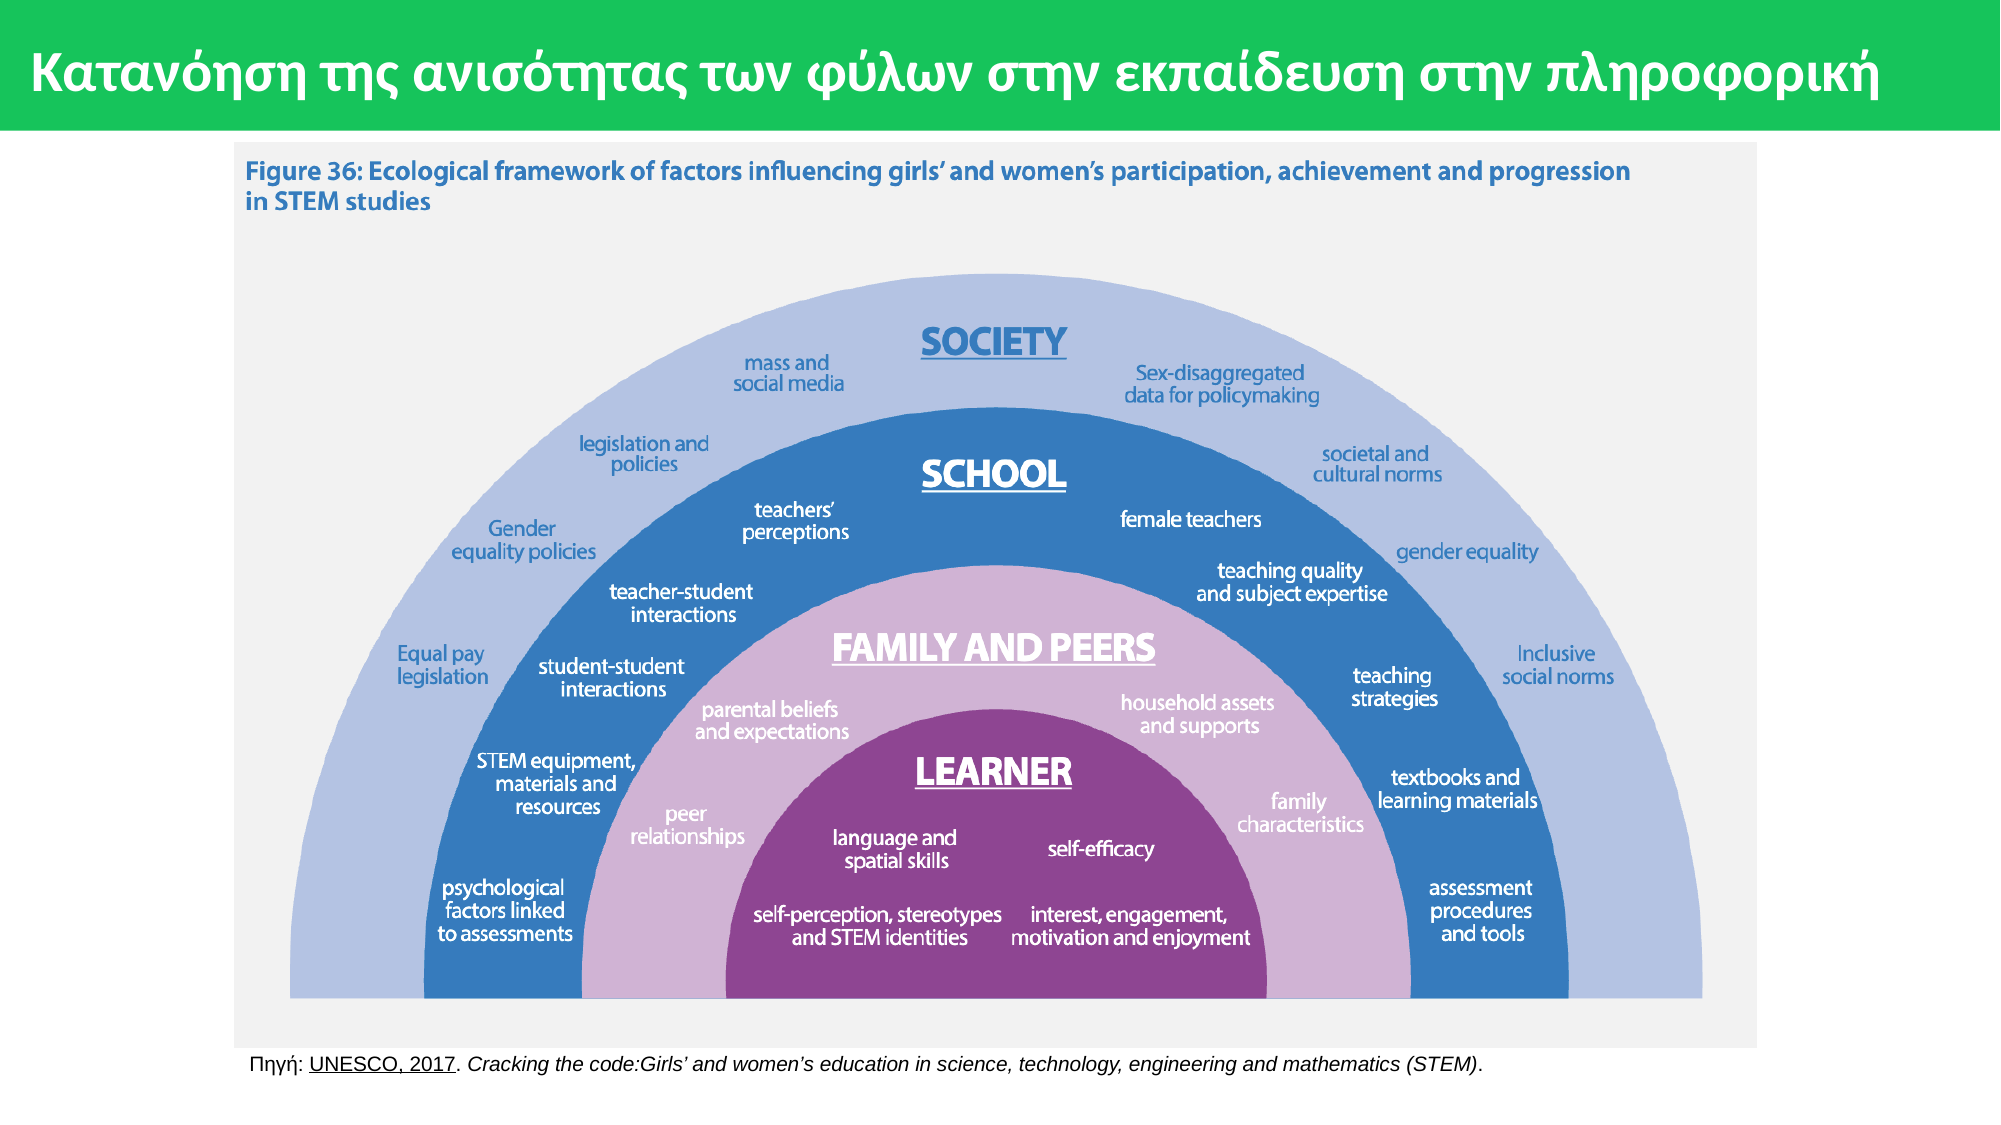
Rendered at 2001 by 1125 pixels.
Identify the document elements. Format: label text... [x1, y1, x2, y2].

title Κατανόηση της ανισότητας των φύλων στην εκπαίδευση στην πληροφορική [16, 13, 1976, 131]
picture [234, 141, 1758, 1048]
text_box Πηγή: UNESCO, 2017. Cracking the code:Girls’ and women’s education in science, technology, engineering and mathematics (STEM). [234, 1054, 1757, 1125]
